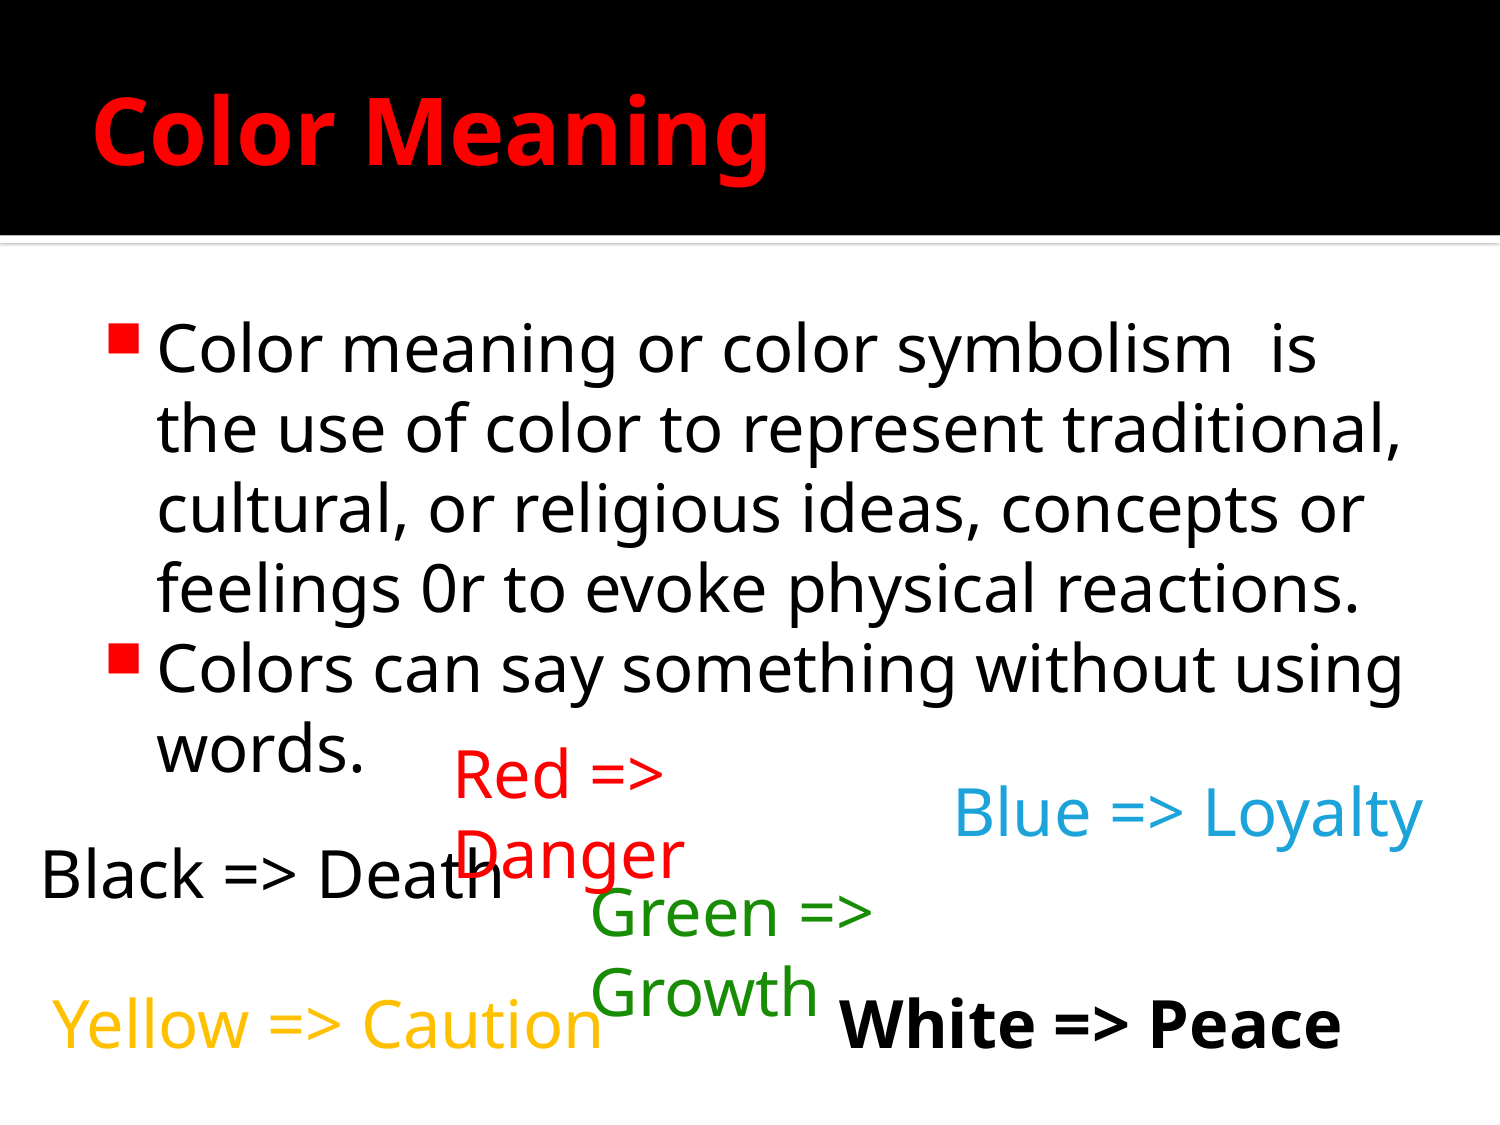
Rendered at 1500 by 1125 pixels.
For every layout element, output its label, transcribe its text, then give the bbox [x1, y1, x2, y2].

title Color Meaning [75, 25, 1425, 231]
text_box Blue => Loyalty [937, 762, 1463, 858]
text_box Black => Death [24, 824, 574, 920]
text_box Yellow => Caution [37, 974, 625, 1070]
text_box Green => Growth [574, 862, 1100, 1038]
text_box White => Peace [825, 974, 1388, 1070]
text_box Red => Danger [437, 724, 913, 900]
list Color meaning or color symbolism is the use of color to represent traditional, cultural, or religious ideas, concepts or feelings 0r to evoke physical reactions. Colors can say something without using words. [75, 291, 1425, 1050]
